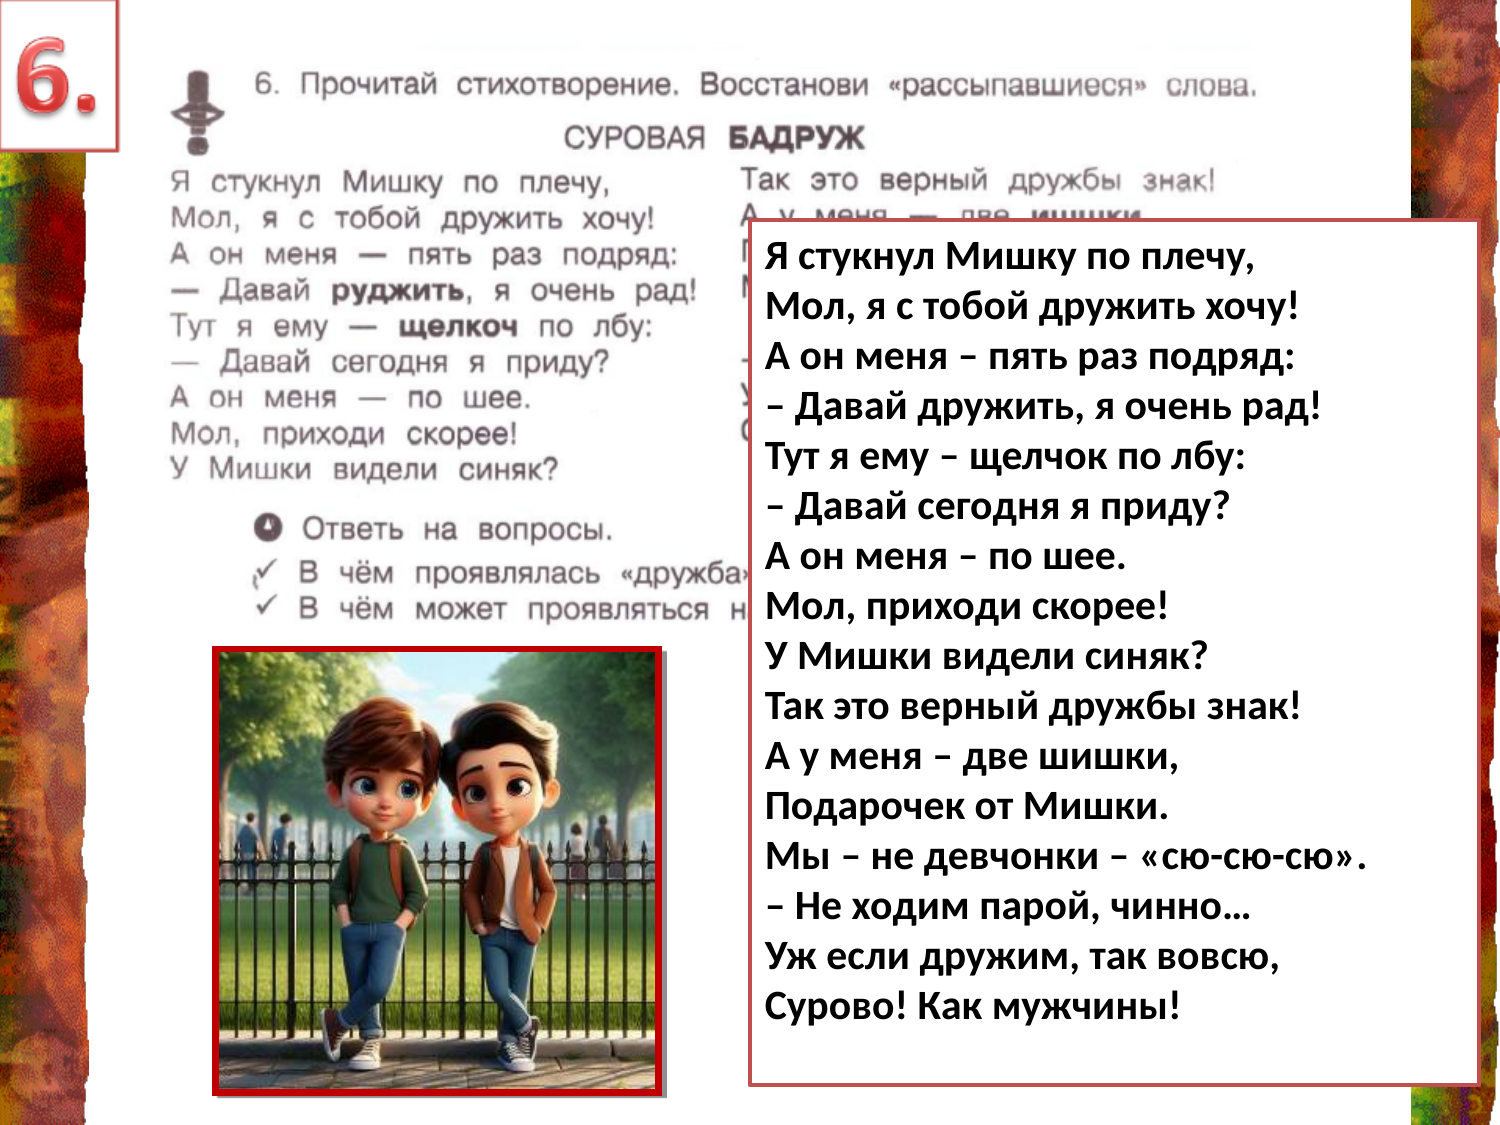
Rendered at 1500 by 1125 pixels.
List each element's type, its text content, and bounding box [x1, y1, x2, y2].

picture [218, 651, 656, 1090]
picture [1411, 0, 1500, 1125]
text_box Я стукнул Мишку по плечу, Мол, я с тобой дружить хочу! А он меня – пять раз подряд: – Давай дружить, я очень рад! Тут я ему – щелчок по лбу: – Давай сегодня я приду? А он меня – по шее. Мол, приходи скорее! У Мишки видели синяк? Так это верный дружбы знак! А у меня – две шишки, Подарочек от Мишки. Мы – не девчонки – «сю-сю-сю». – Не ходим парой, чинно… Уж если дружим, так вовсю, Сурово! Как мужчины! [748, 218, 1406, 1087]
picture [0, 0, 1281, 1125]
